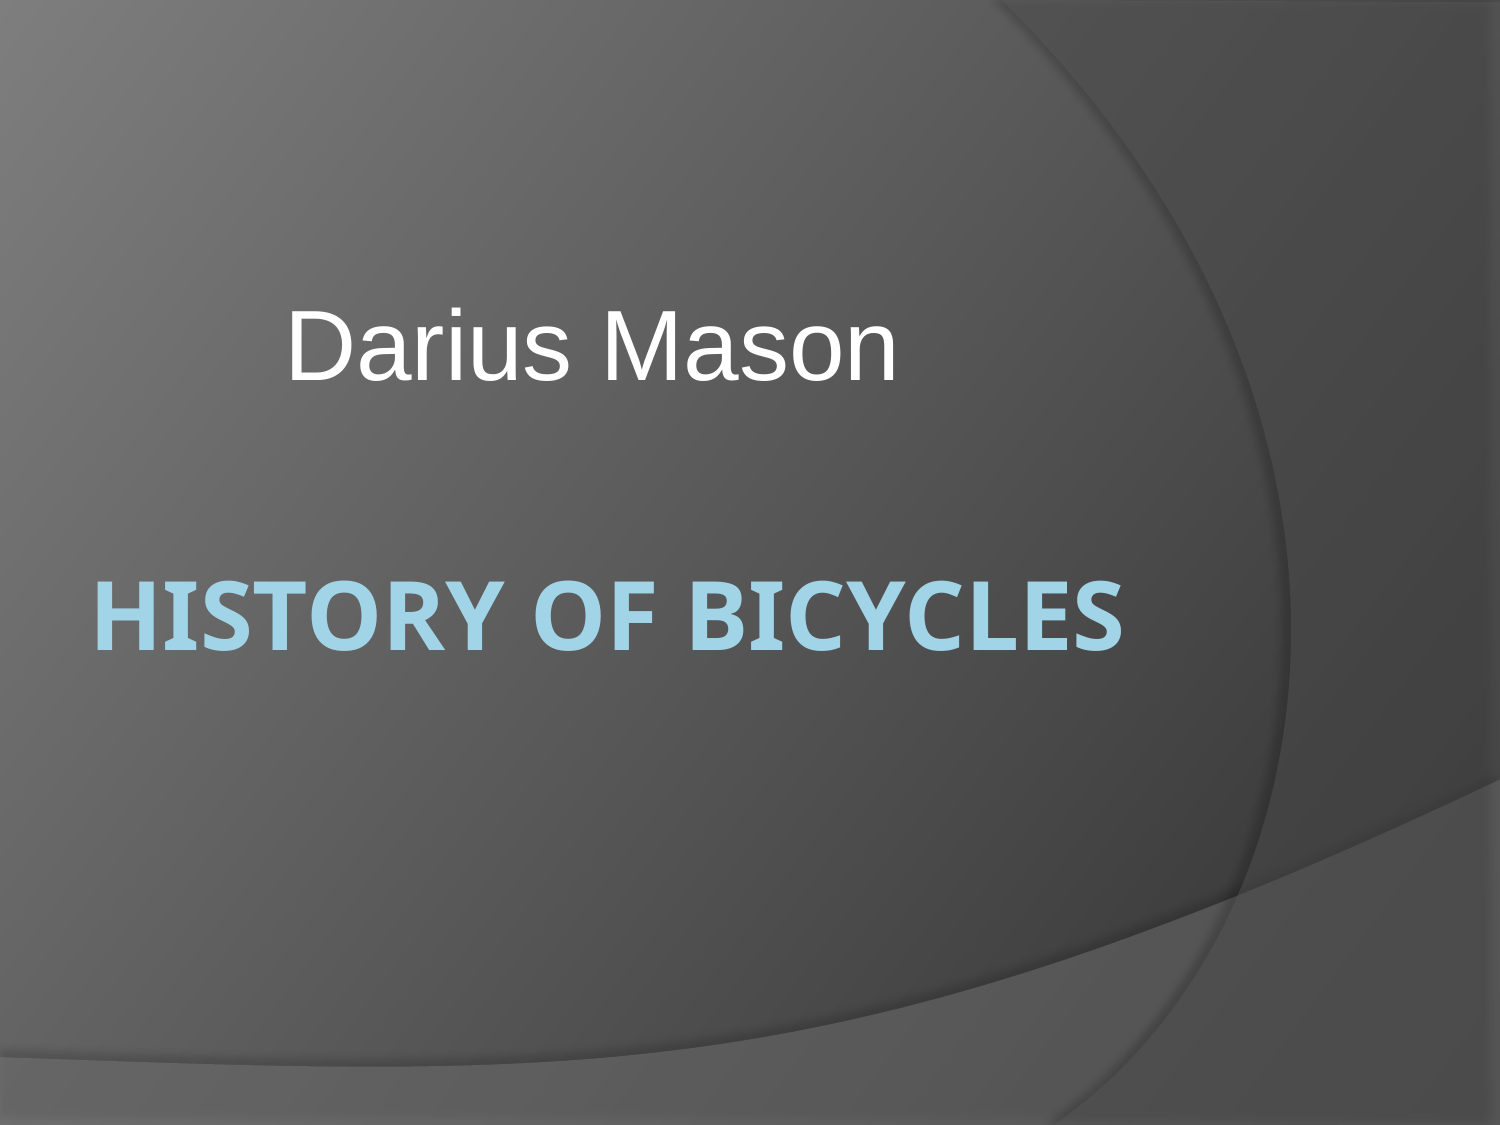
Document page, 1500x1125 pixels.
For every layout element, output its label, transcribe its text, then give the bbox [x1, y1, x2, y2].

title History of bicycles [70, 547, 1134, 925]
subtitle Darius Mason [71, 253, 1134, 541]
